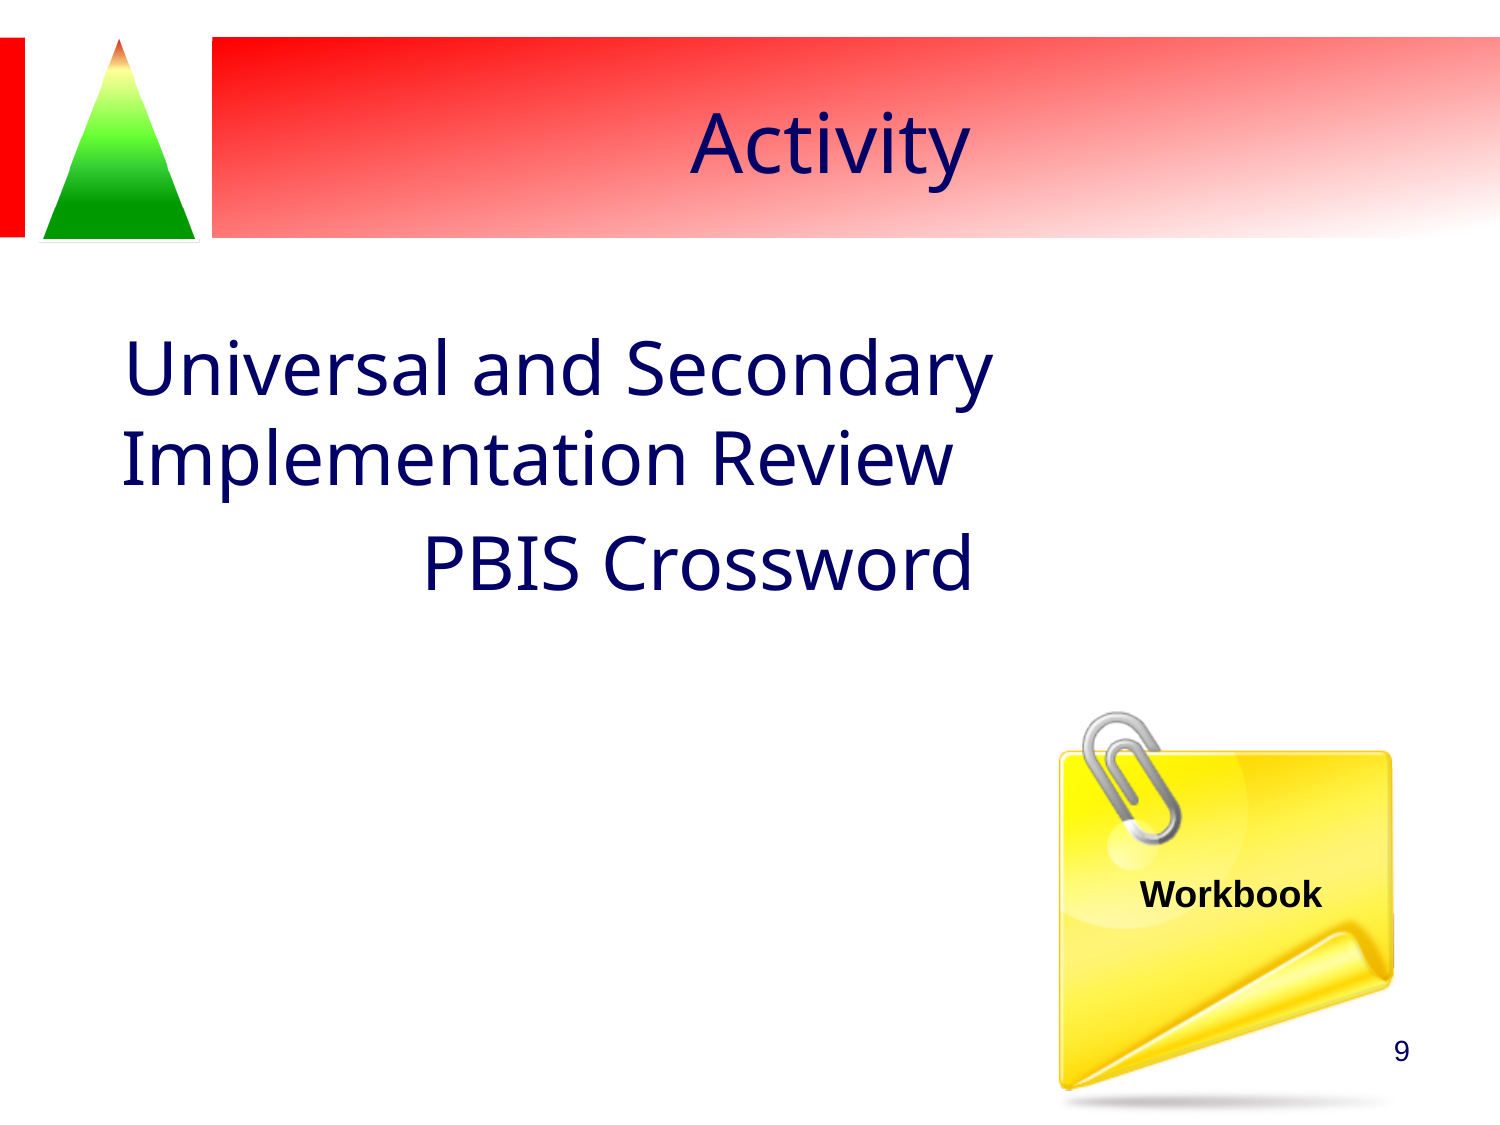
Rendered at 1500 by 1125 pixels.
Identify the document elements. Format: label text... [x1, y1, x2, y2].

picture [37, 30, 200, 243]
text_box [987, 674, 1438, 1125]
title Activity [237, 37, 1426, 243]
list Universal and Secondary Implementation Review PBIS Crossword [49, 312, 1426, 1006]
